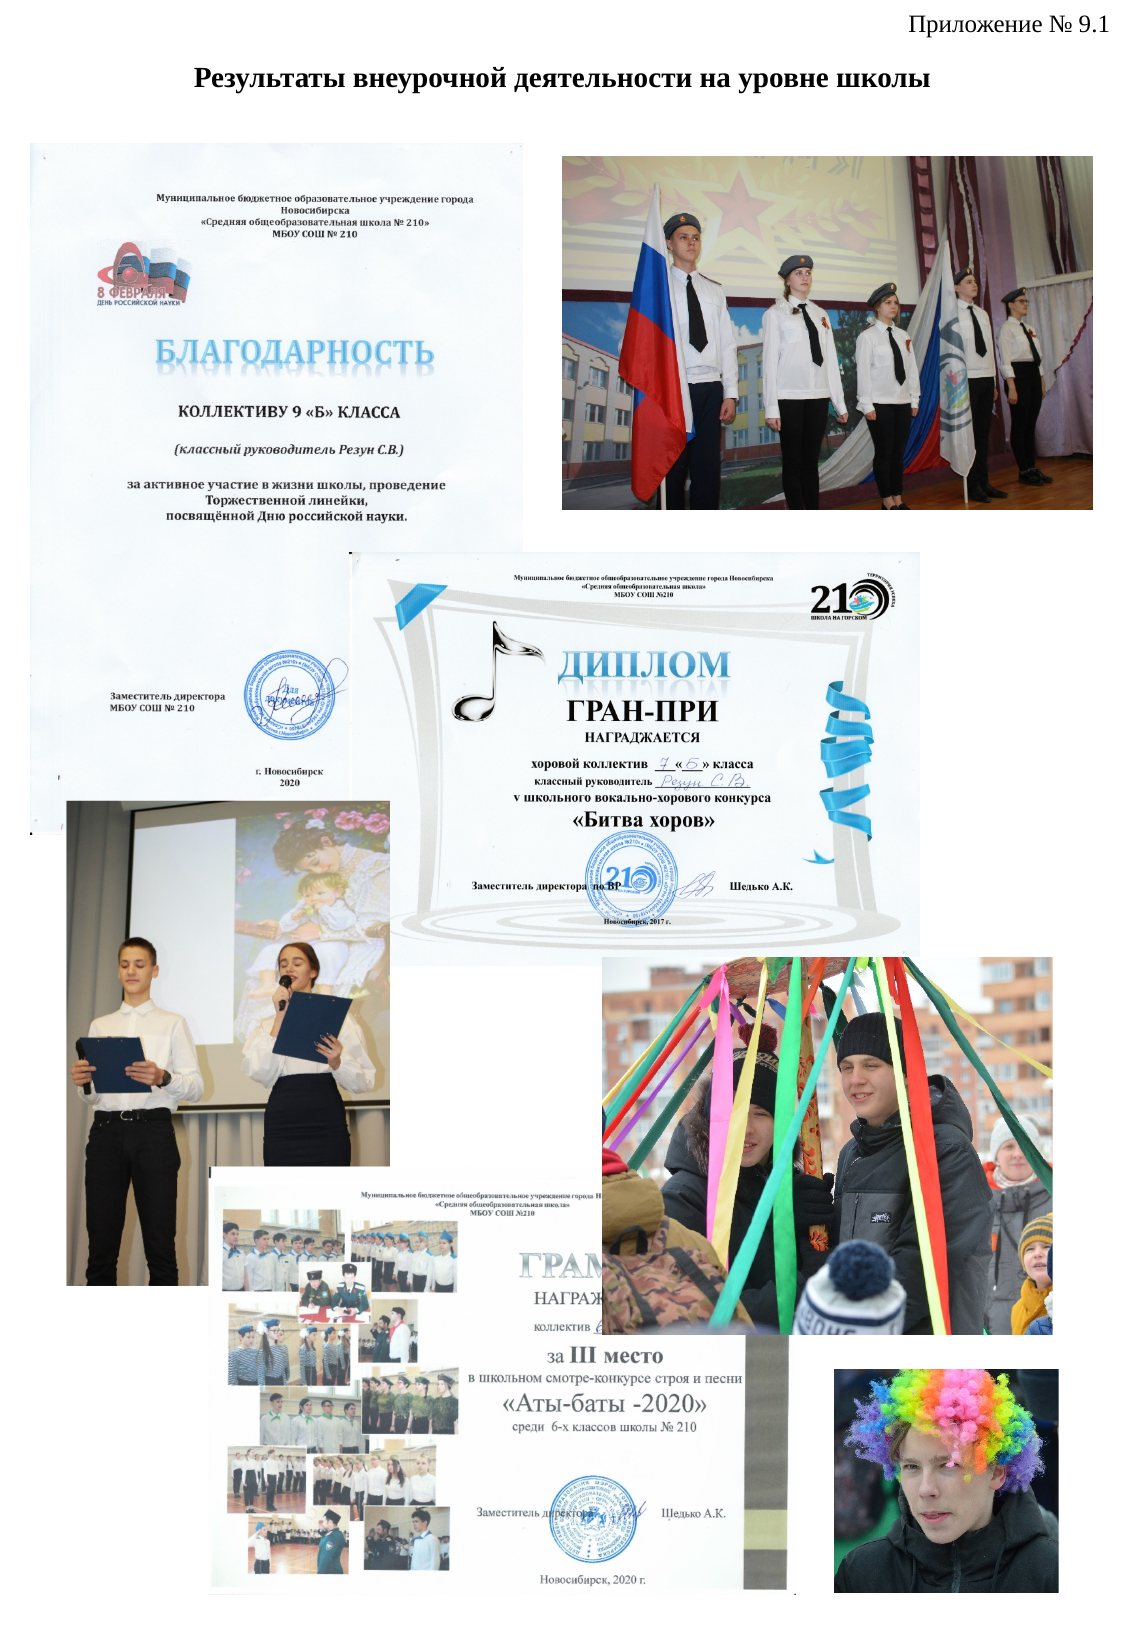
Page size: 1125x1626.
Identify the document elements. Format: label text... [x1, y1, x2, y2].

picture [562, 156, 1093, 511]
text_box Результаты внеурочной деятельности на уровне школы [0, 50, 1125, 101]
picture [0, 143, 1053, 1625]
text_box Приложение № 9.1 [614, 0, 1125, 45]
picture [833, 1369, 1059, 1593]
